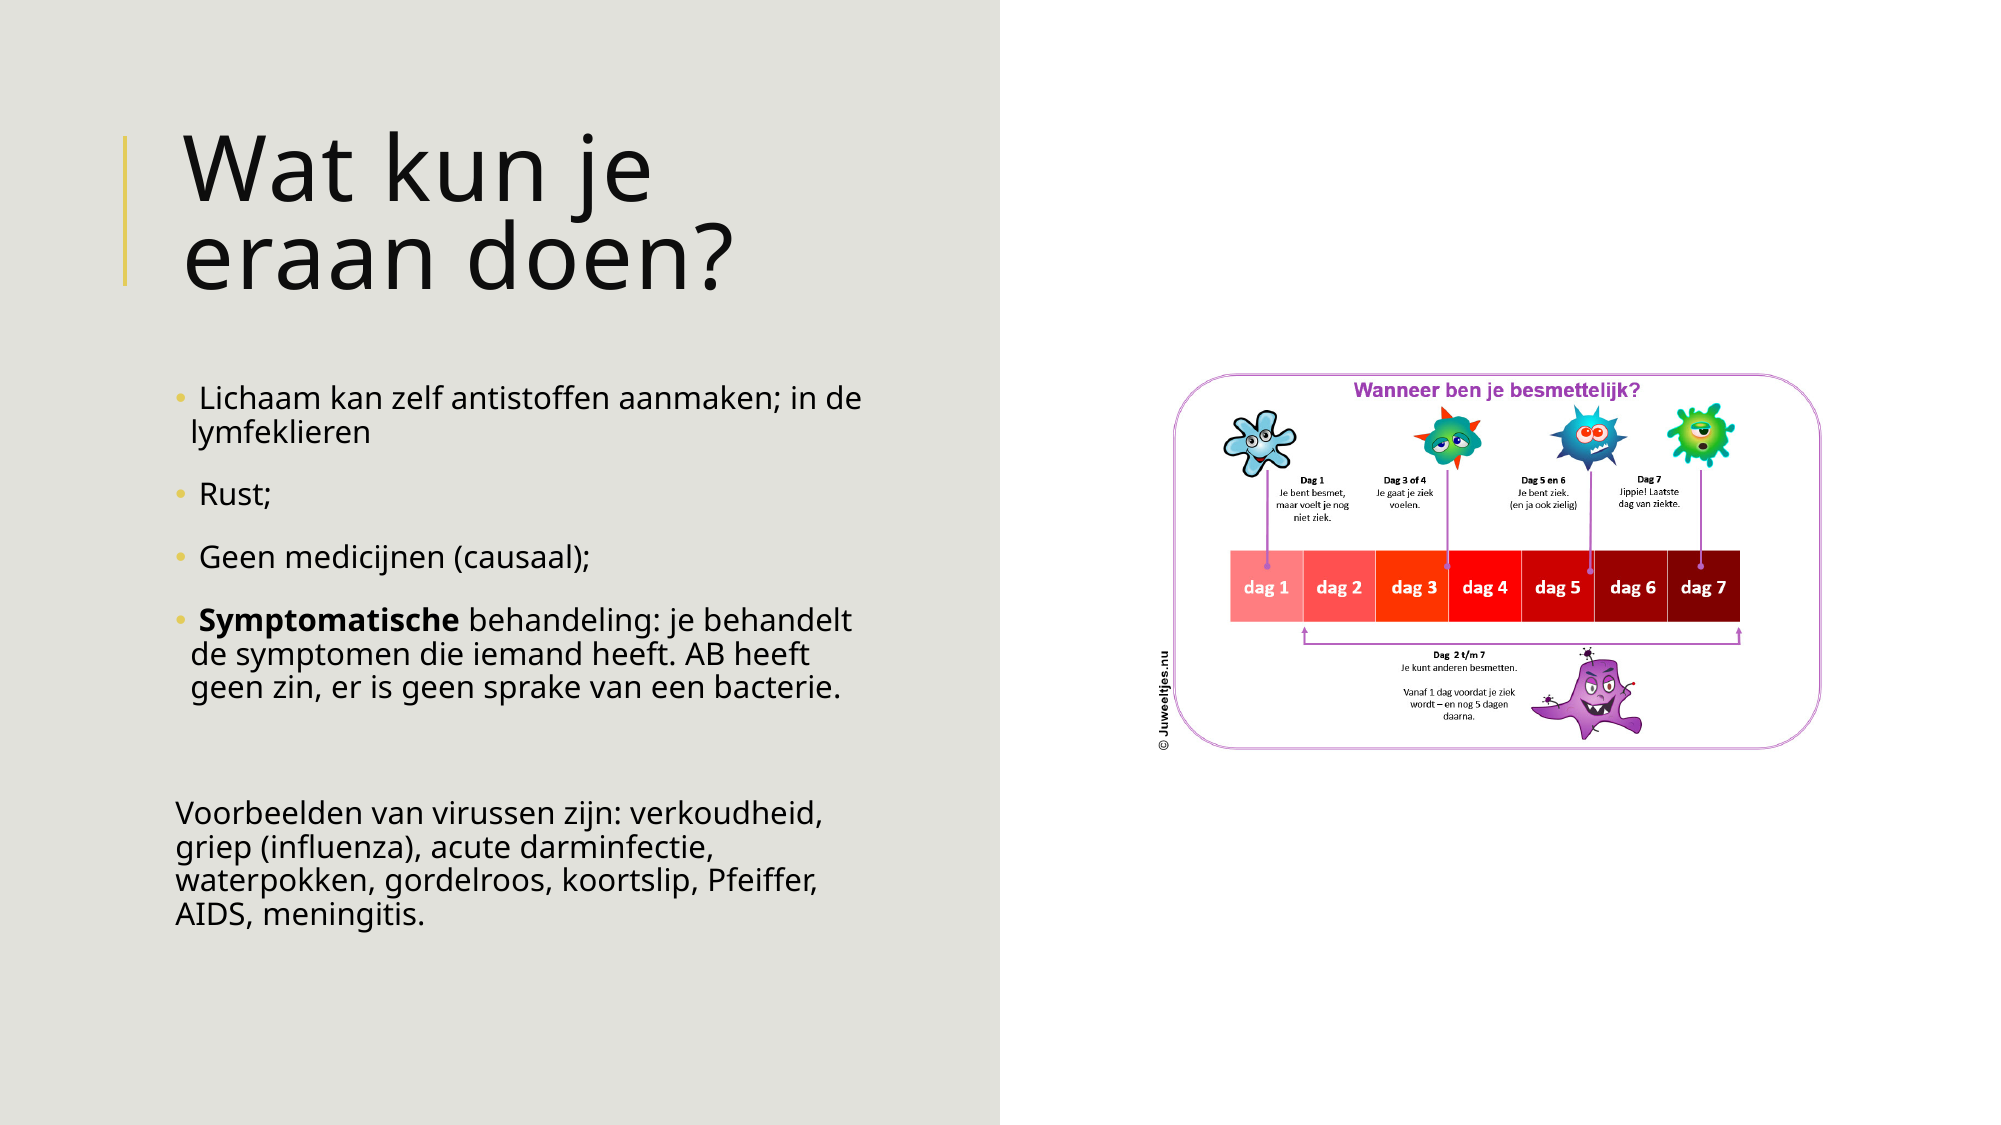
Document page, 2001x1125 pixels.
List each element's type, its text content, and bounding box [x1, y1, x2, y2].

text_box [0, 0, 1001, 1125]
picture [1157, 369, 1843, 756]
list Lichaam kan zelf antistoffen aanmaken; in de lymfeklieren Rust; Geen medicijnen (causaal); Symptomatische behandeling: je behandelt de symptomen die iemand heeft. AB heeft geen zin, er is geen sprake van een bacterie. Voorbeelden van virussen zijn: verkoudheid, griep (influenza), acute darminfectie, waterpokken, gordelroos, koortslip, Pfeiffer, AIDS, meningitis. [168, 375, 888, 1020]
title Wat kun je eraan doen? [168, 75, 888, 363]
